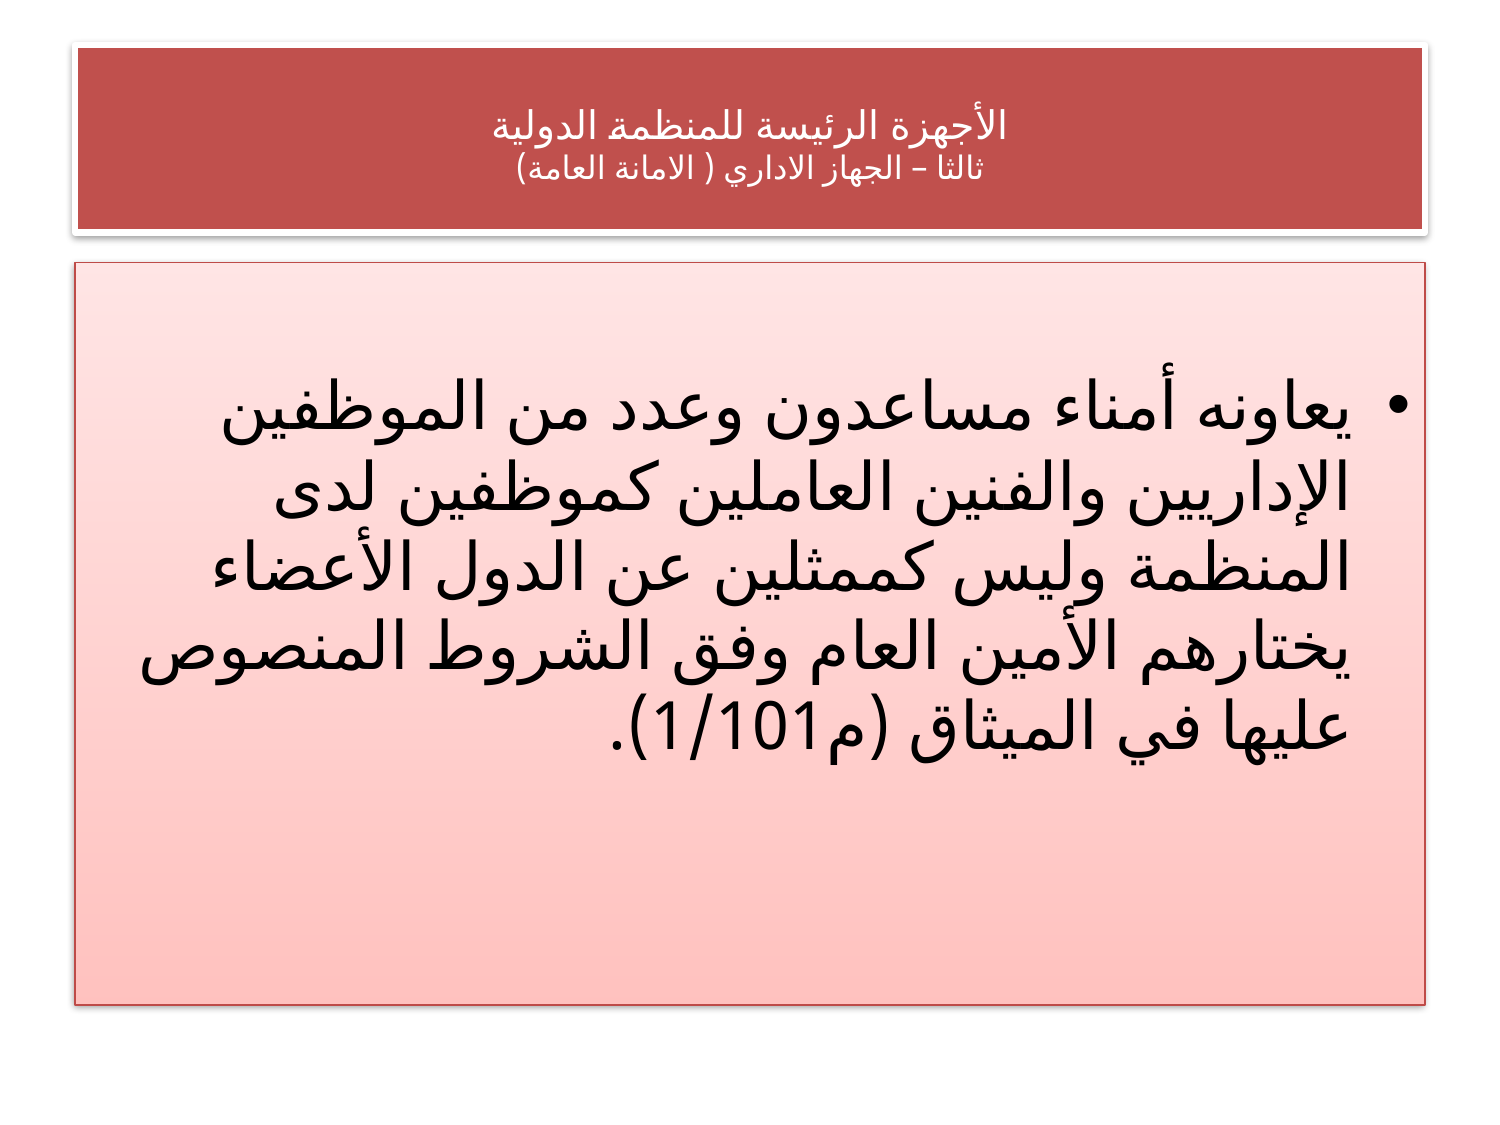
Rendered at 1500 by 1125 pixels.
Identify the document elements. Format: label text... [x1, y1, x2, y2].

title الأجهزة الرئيسة للمنظمة الدولية ثالثا – الجهاز الاداري ( الامانة العامة) [72, 42, 1428, 236]
list يعاونه أمناء مساعدون وعدد من الموظفين الإداريين والفنين العاملين كموظفين لدى المنظمة وليس كممثلين عن الدول الأعضاء يختارهم الأمين العام وفق الشروط المنصوص عليها في الميثاق (م1/101). [74, 262, 1426, 1006]
